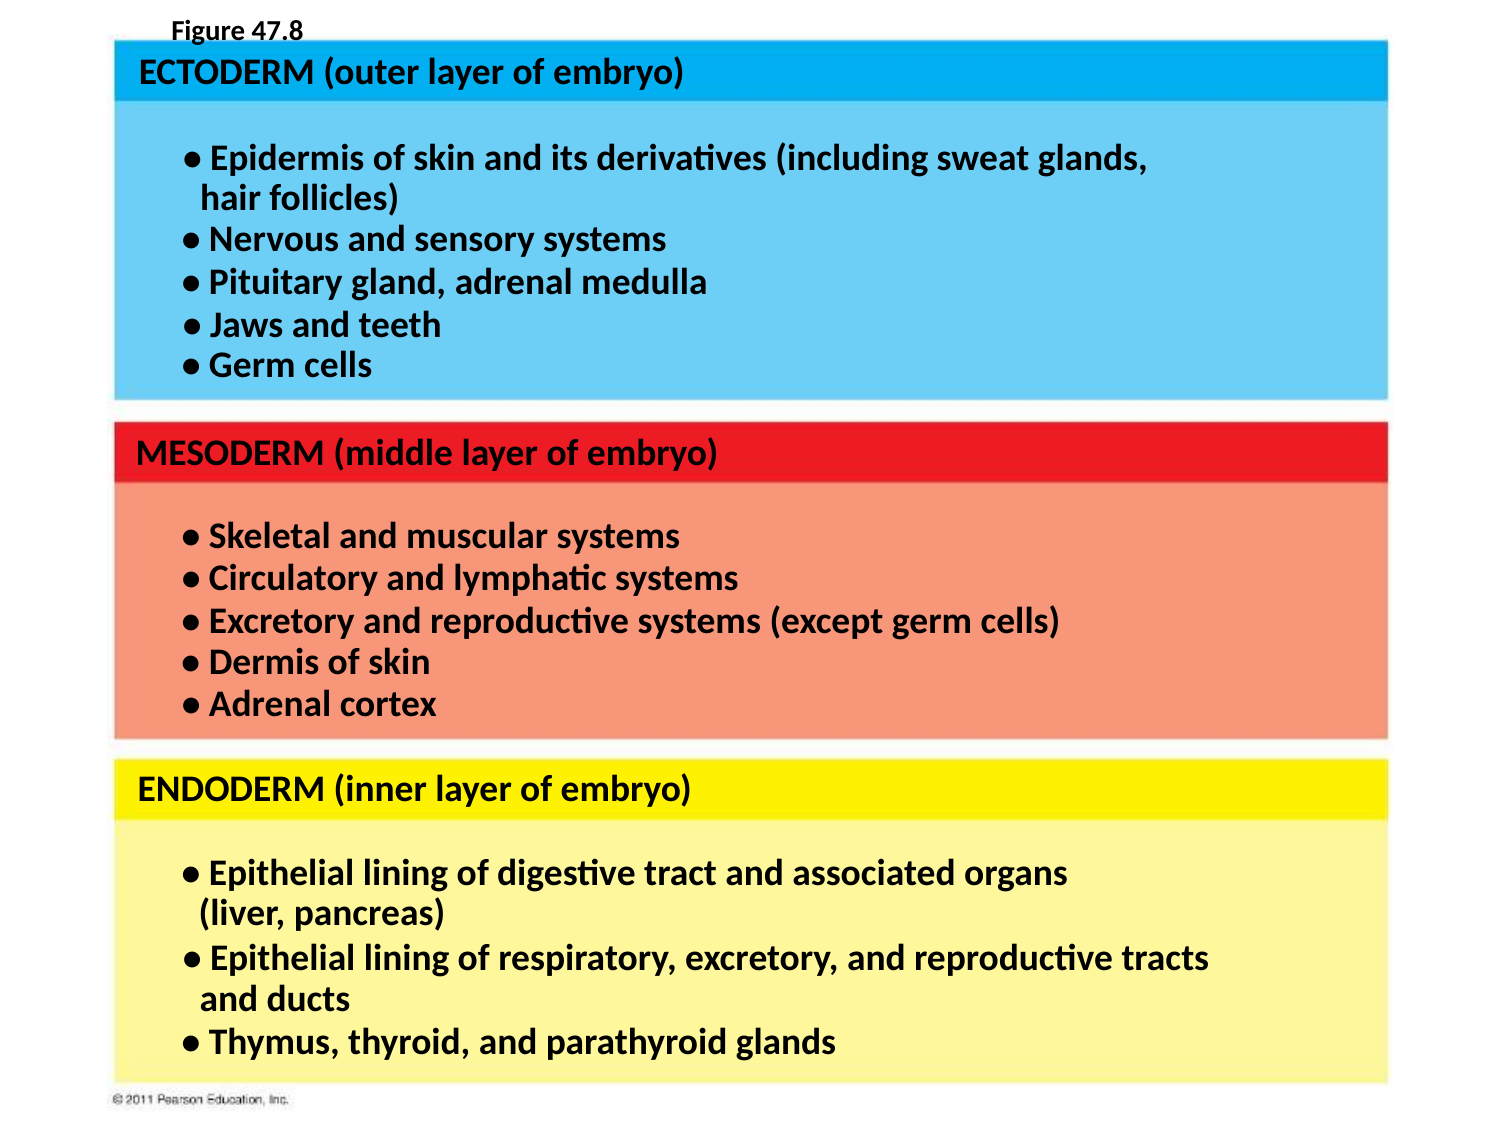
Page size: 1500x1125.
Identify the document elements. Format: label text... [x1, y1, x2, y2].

title Figure 47.8 [24, 4, 450, 55]
picture [107, 34, 1393, 1116]
